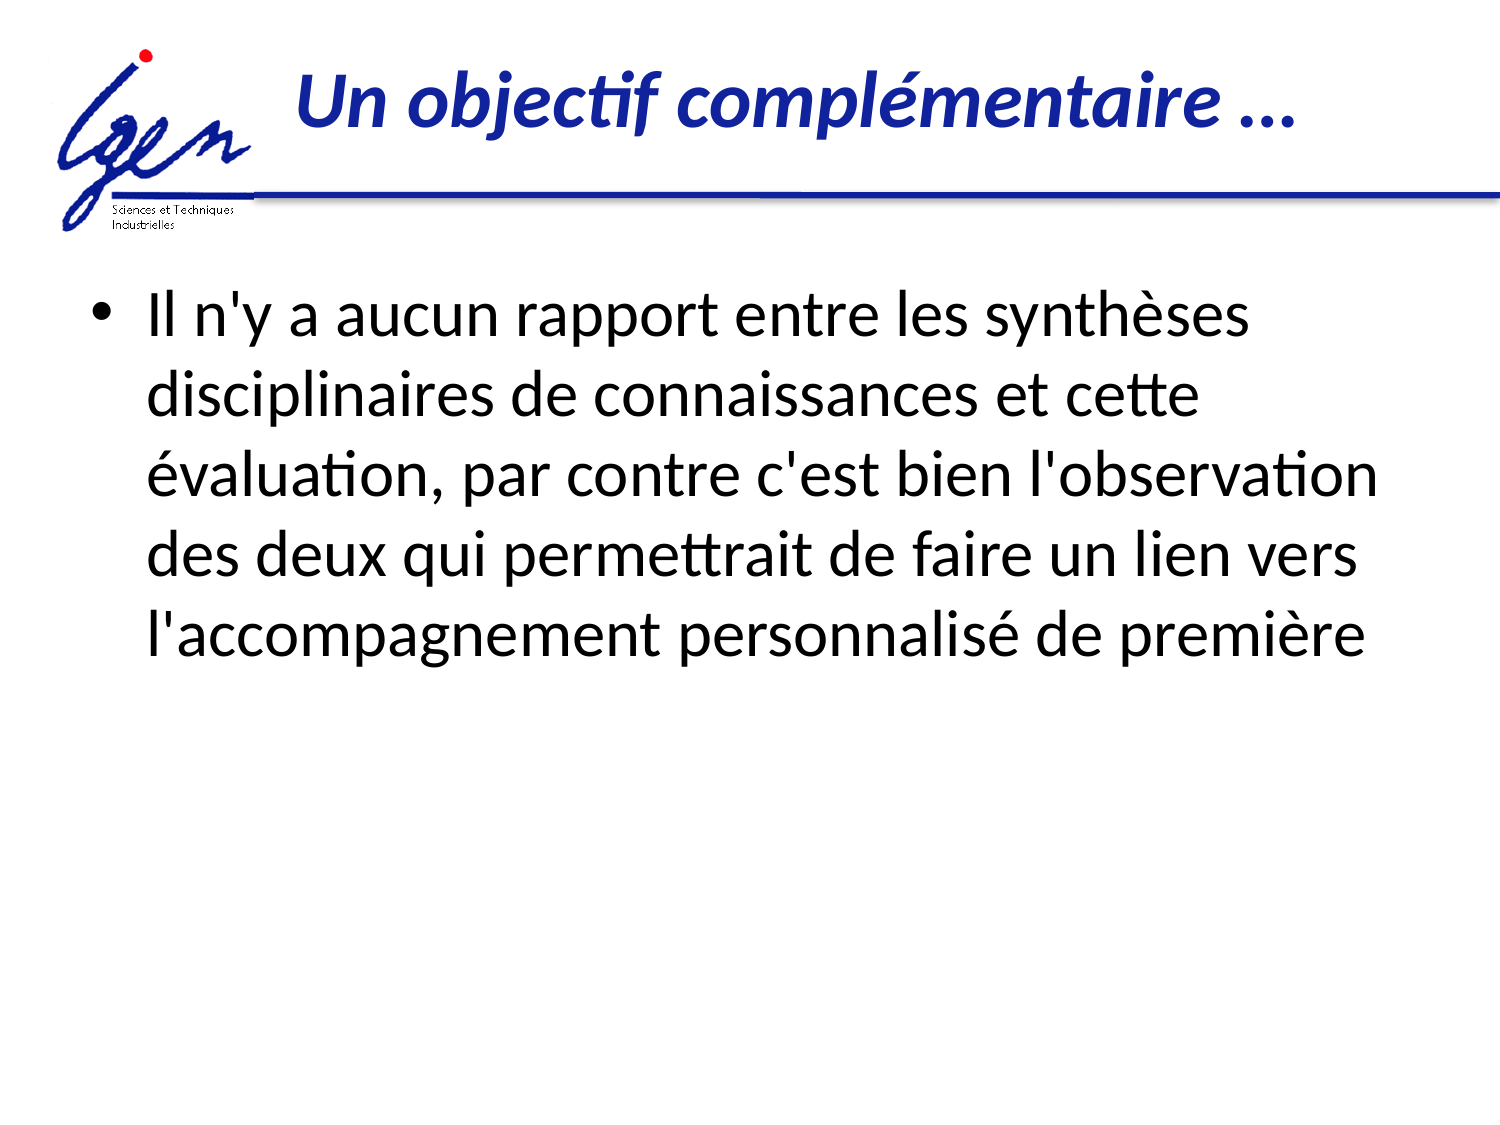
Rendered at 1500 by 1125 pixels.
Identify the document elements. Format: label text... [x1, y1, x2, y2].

picture [48, 47, 254, 235]
list Il n'y a aucun rapport entre les synthèses disciplinaires de connaissances et cette évaluation, par contre c'est bien l'observation des deux qui permettrait de faire un lien vers l'accompagnement personnalisé de première [75, 262, 1425, 1005]
title Un objectif complémentaire … [279, 1, 1425, 189]
